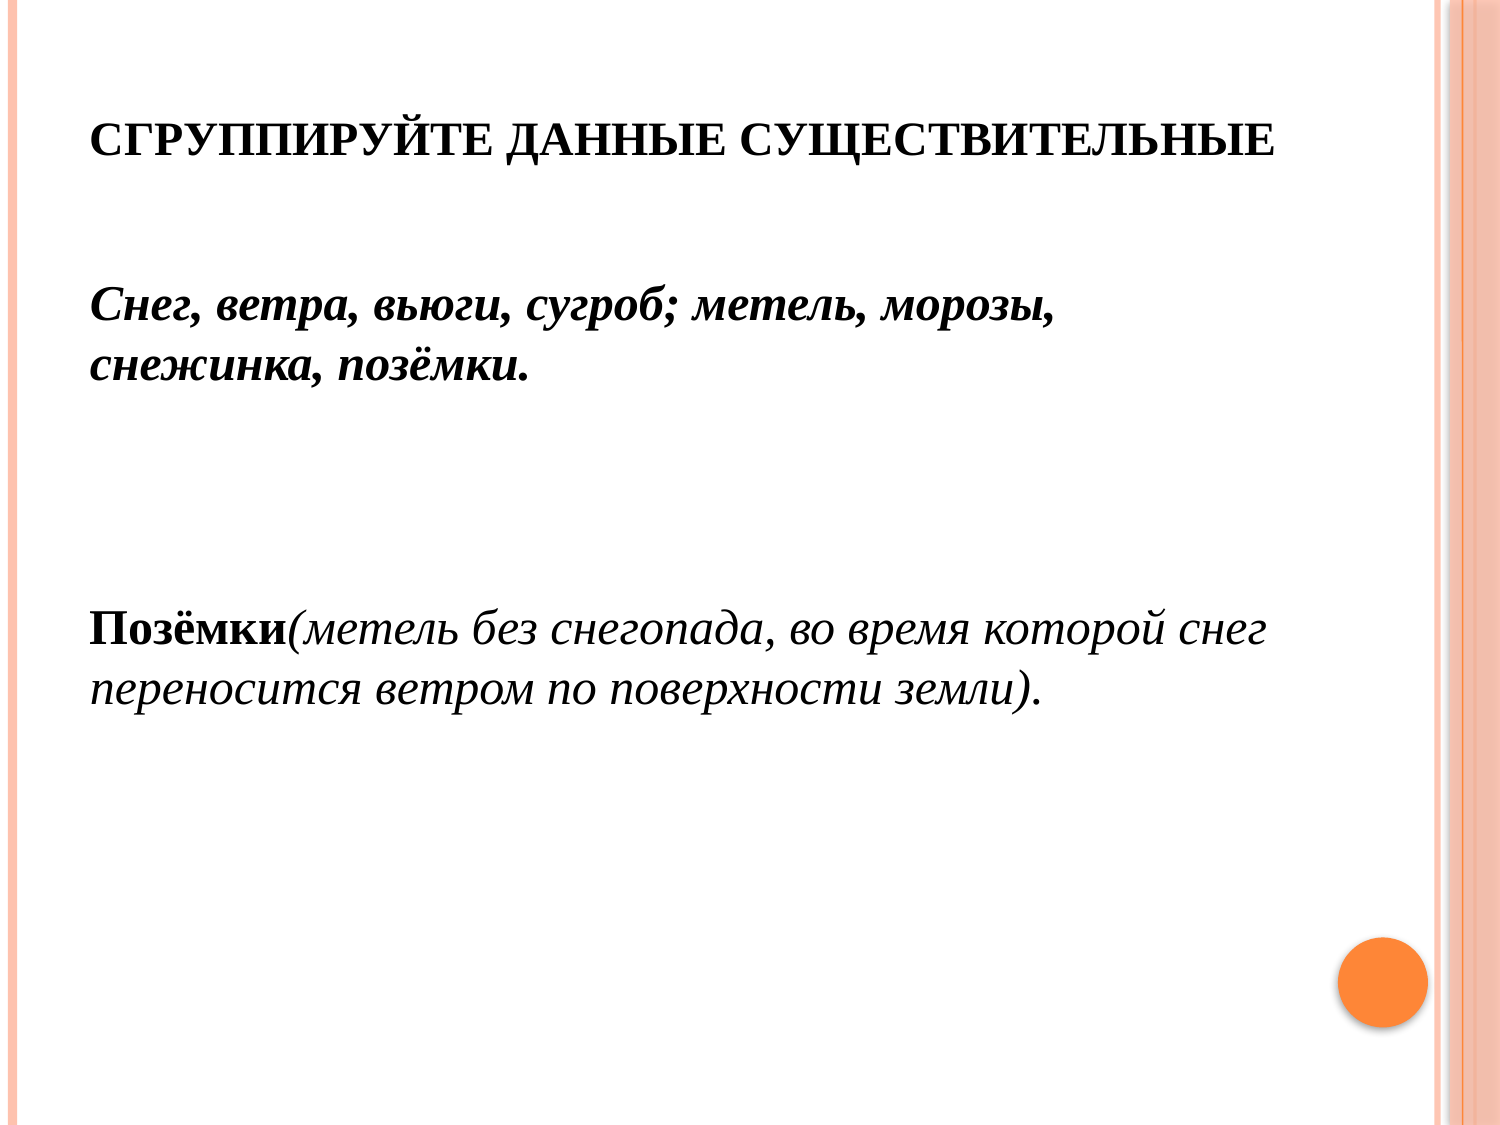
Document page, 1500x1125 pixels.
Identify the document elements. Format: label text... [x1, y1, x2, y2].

list Снег, ветра, вьюги, сугроб; метель, морозы, снежинка, позёмки. Позёмки(метель без снегопада, во время которой снег переносится ветром по поверхности земли). [75, 262, 1300, 1062]
title Сгруппируйте данные существительные [75, 45, 1300, 173]
